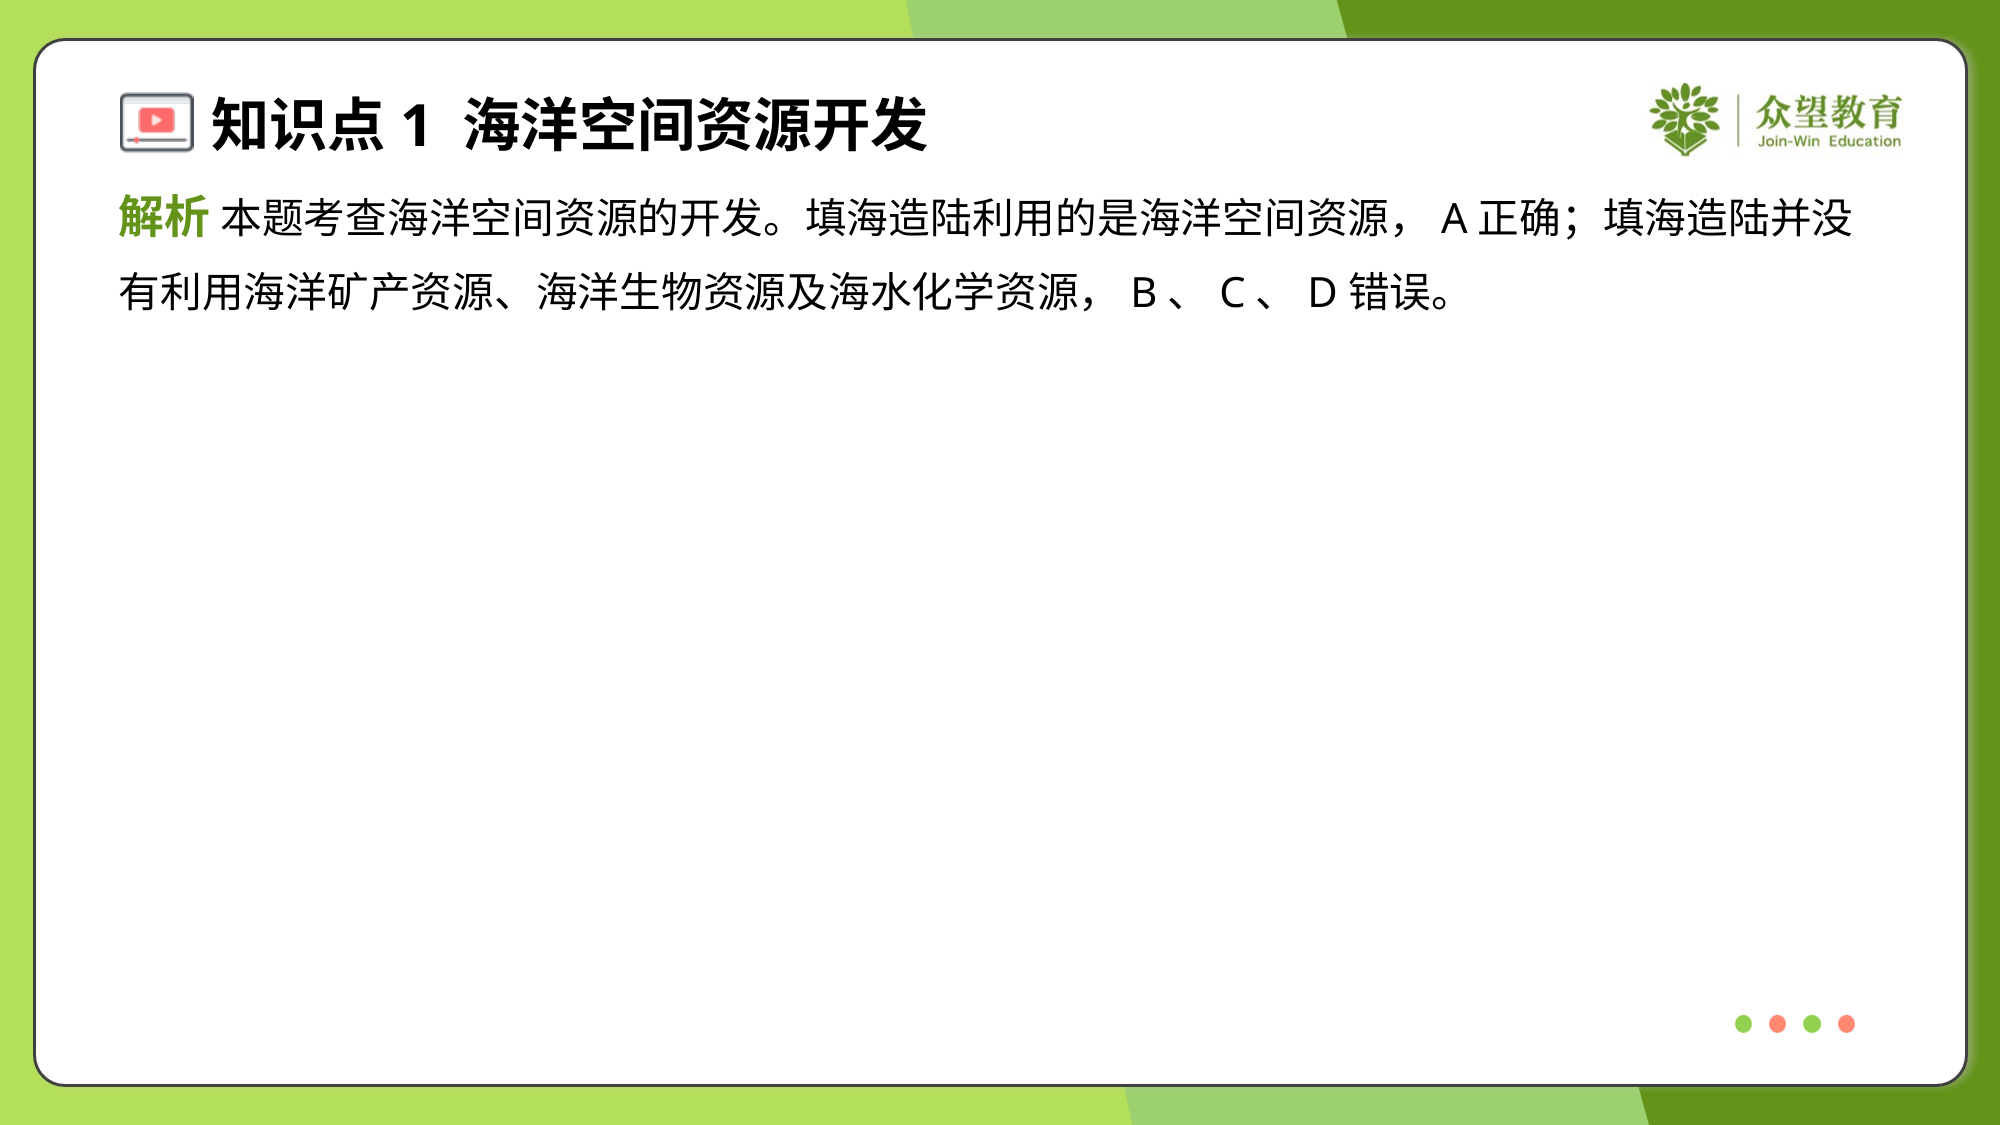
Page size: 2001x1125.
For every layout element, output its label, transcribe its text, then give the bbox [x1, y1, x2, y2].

picture [0, 0, 2000, 1125]
text_box 解析 本题考查海洋空间资源的开发。填海造陆利用的是海洋空间资源，A正确；填海造陆并没 有利用海洋矿产资源、海洋生物资源及海水化学资源，B、C、D错误。 [118, 159, 1883, 309]
